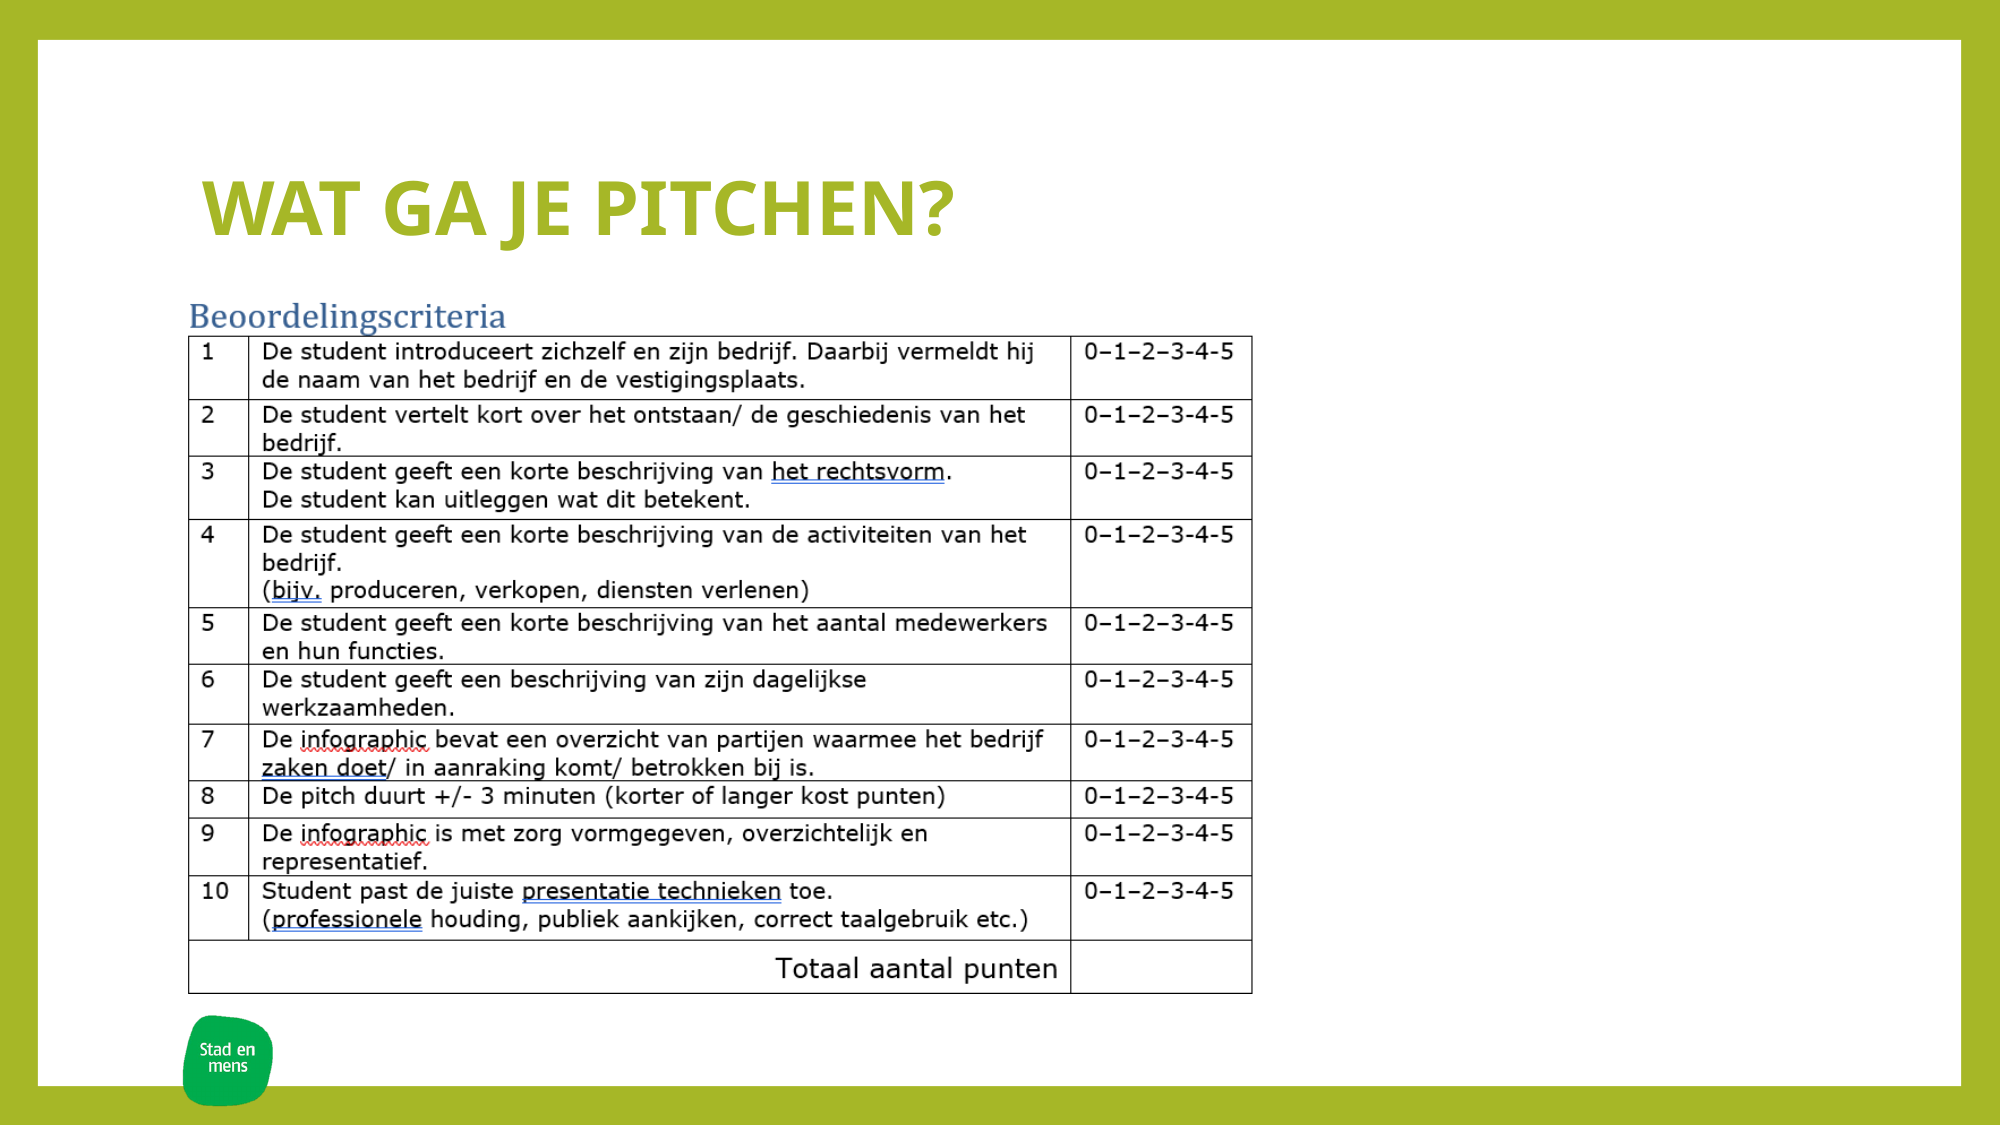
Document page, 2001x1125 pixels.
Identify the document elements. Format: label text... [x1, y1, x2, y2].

title Wat ga je pitchen? [187, 99, 1286, 323]
picture [187, 285, 1256, 995]
picture [179, 1013, 273, 1110]
